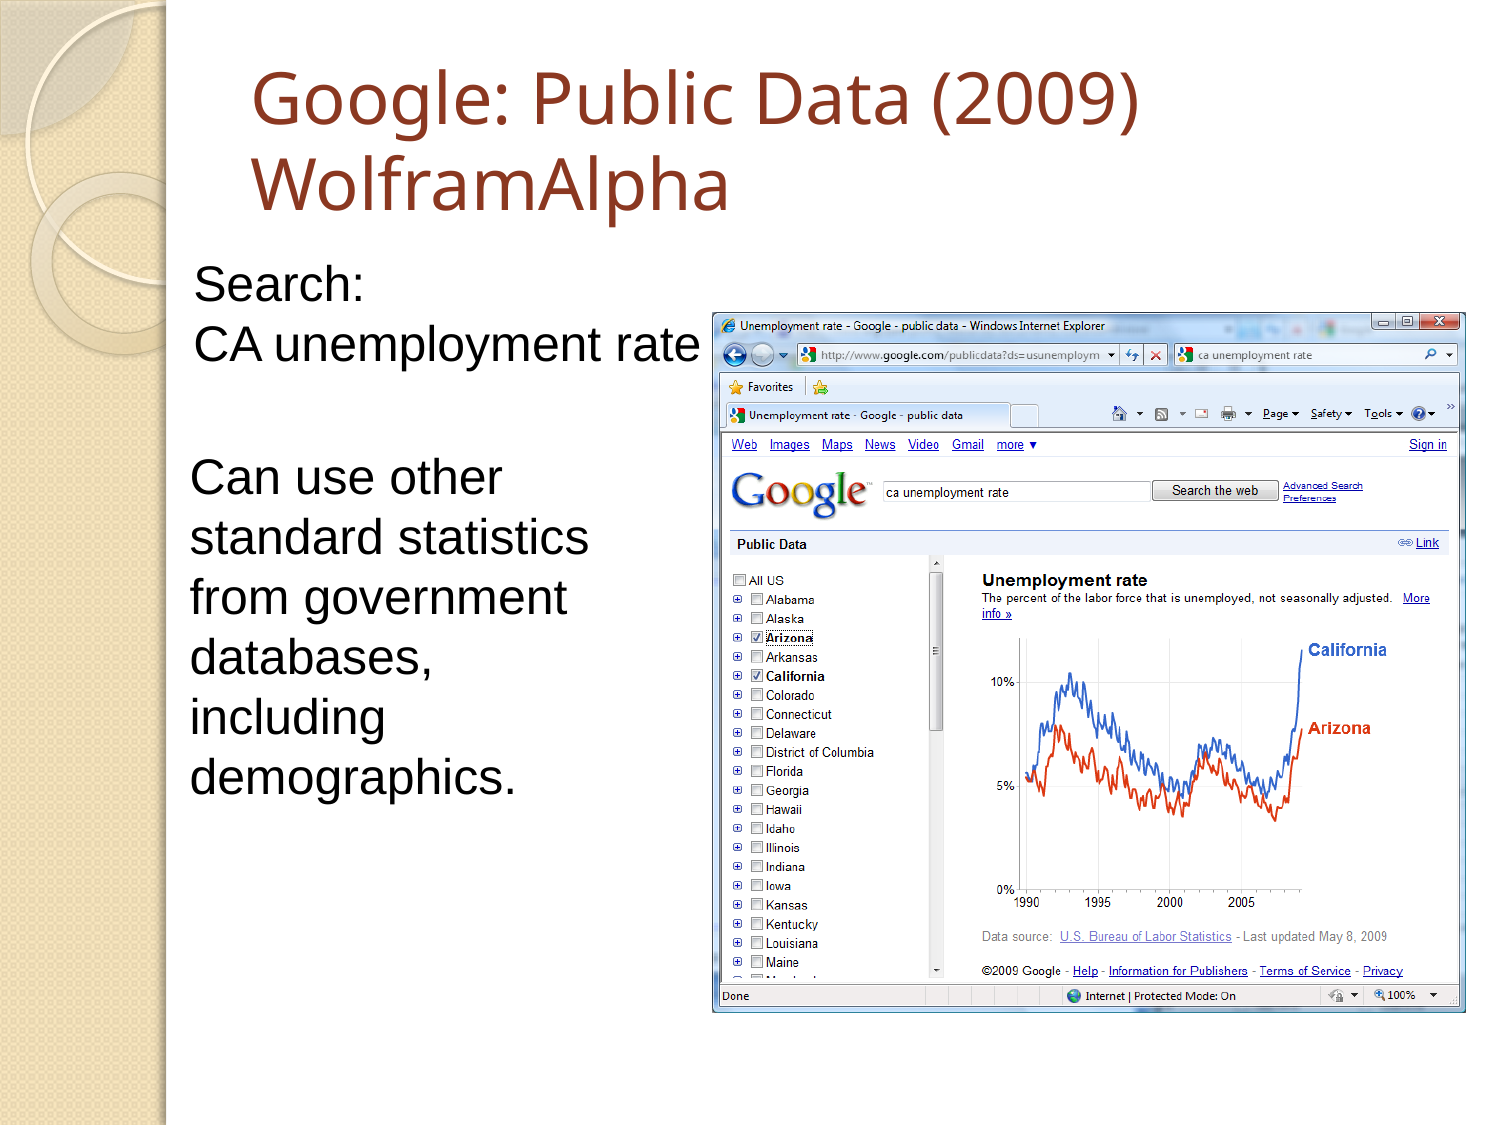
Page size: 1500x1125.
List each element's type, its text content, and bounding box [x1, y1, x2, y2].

picture [712, 312, 1467, 1013]
title Google: Public Data (2009) WolframAlpha [235, 45, 1466, 233]
text_box Can use other standard statistics from government databases, including demographics. [174, 437, 625, 813]
text_box Search: CA unemployment rate [178, 244, 717, 380]
